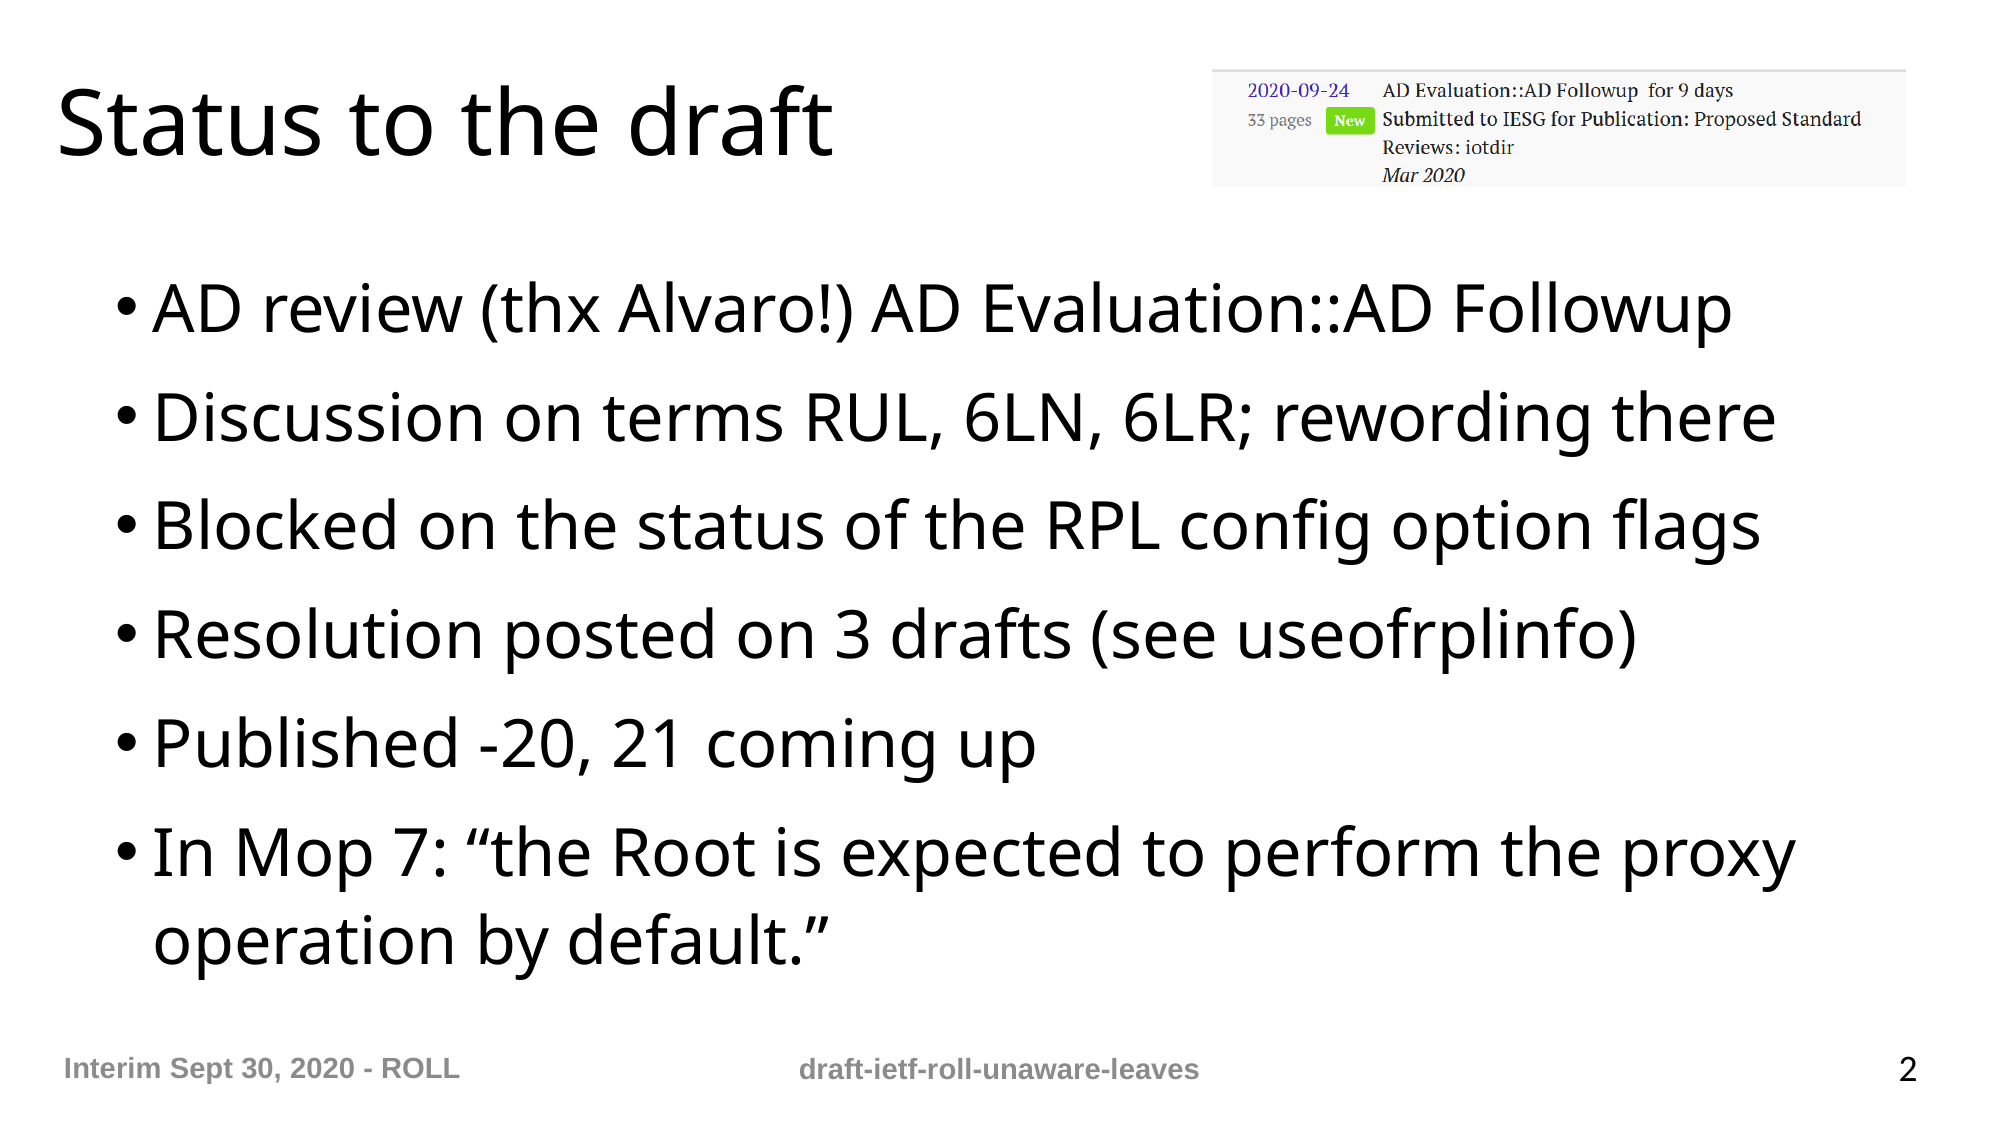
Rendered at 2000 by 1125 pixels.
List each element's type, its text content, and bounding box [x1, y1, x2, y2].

title Status to the draft [41, 16, 1767, 235]
list AD review (thx Alvaro!) AD Evaluation::AD Followup Discussion on terms RUL, 6LN, 6LR; rewording there Blocked on the status of the RPL config option flags Resolution posted on 3 drafts (see useofrplinfo) Published -20, 21 coming up In Mop 7: “the Root is expected to perform the proxy operation by default.” [100, 249, 1895, 998]
text_box draft-ietf-roll-unaware-leaves [662, 1038, 1338, 1098]
text_box Interim Sept 30, 2020 - ROLL [48, 1036, 724, 1097]
picture [1212, 69, 1906, 187]
text_box 2 [1482, 1036, 1933, 1097]
